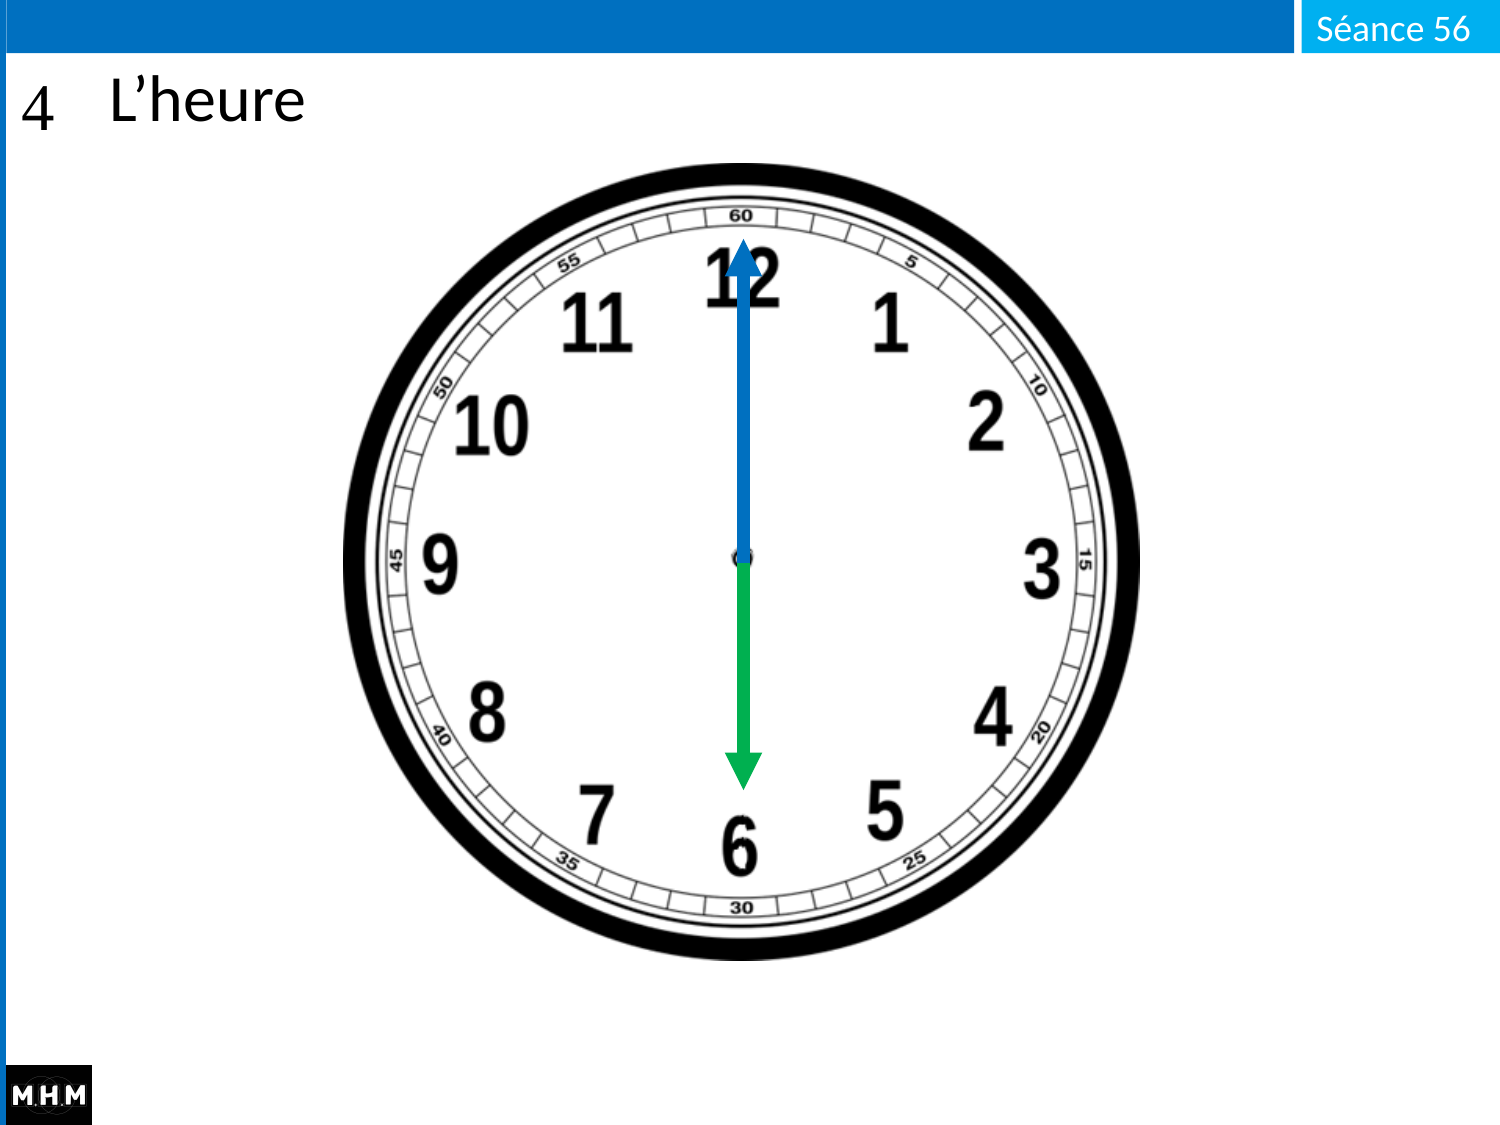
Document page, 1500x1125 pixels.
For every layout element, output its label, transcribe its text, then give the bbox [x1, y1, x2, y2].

title L’heure [94, 57, 1389, 144]
picture [6, 1065, 92, 1125]
picture [343, 163, 1140, 961]
